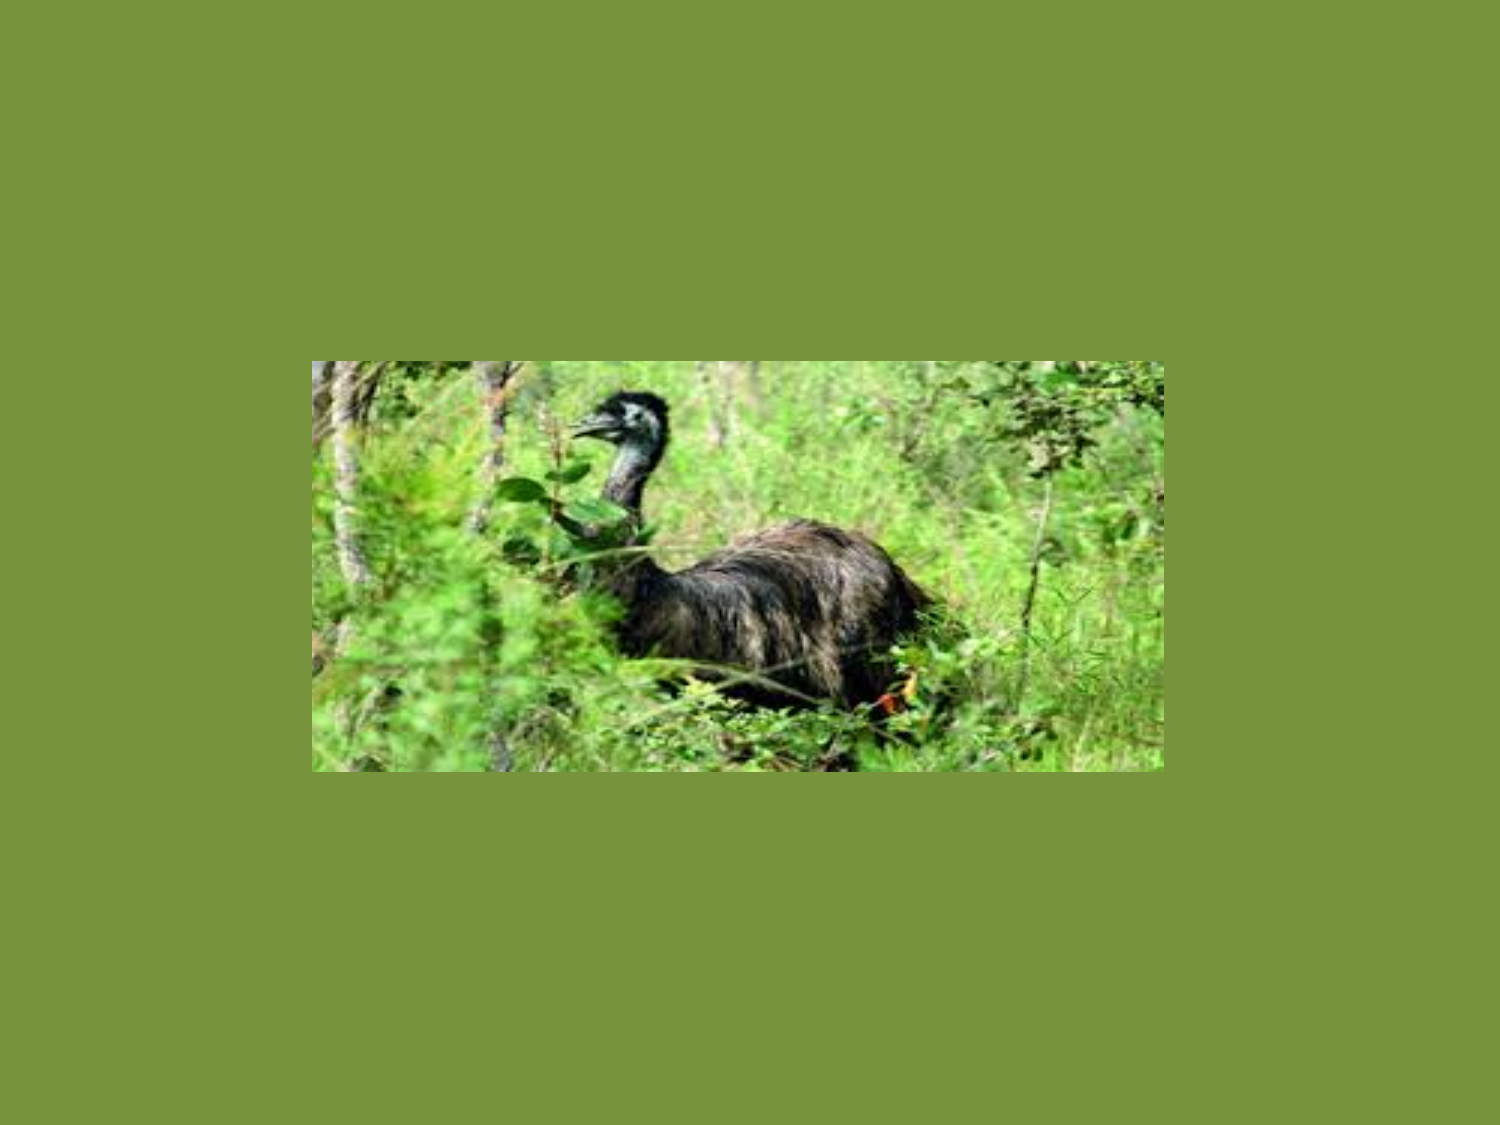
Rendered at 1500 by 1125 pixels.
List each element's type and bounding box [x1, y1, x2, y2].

list [312, 361, 1164, 773]
